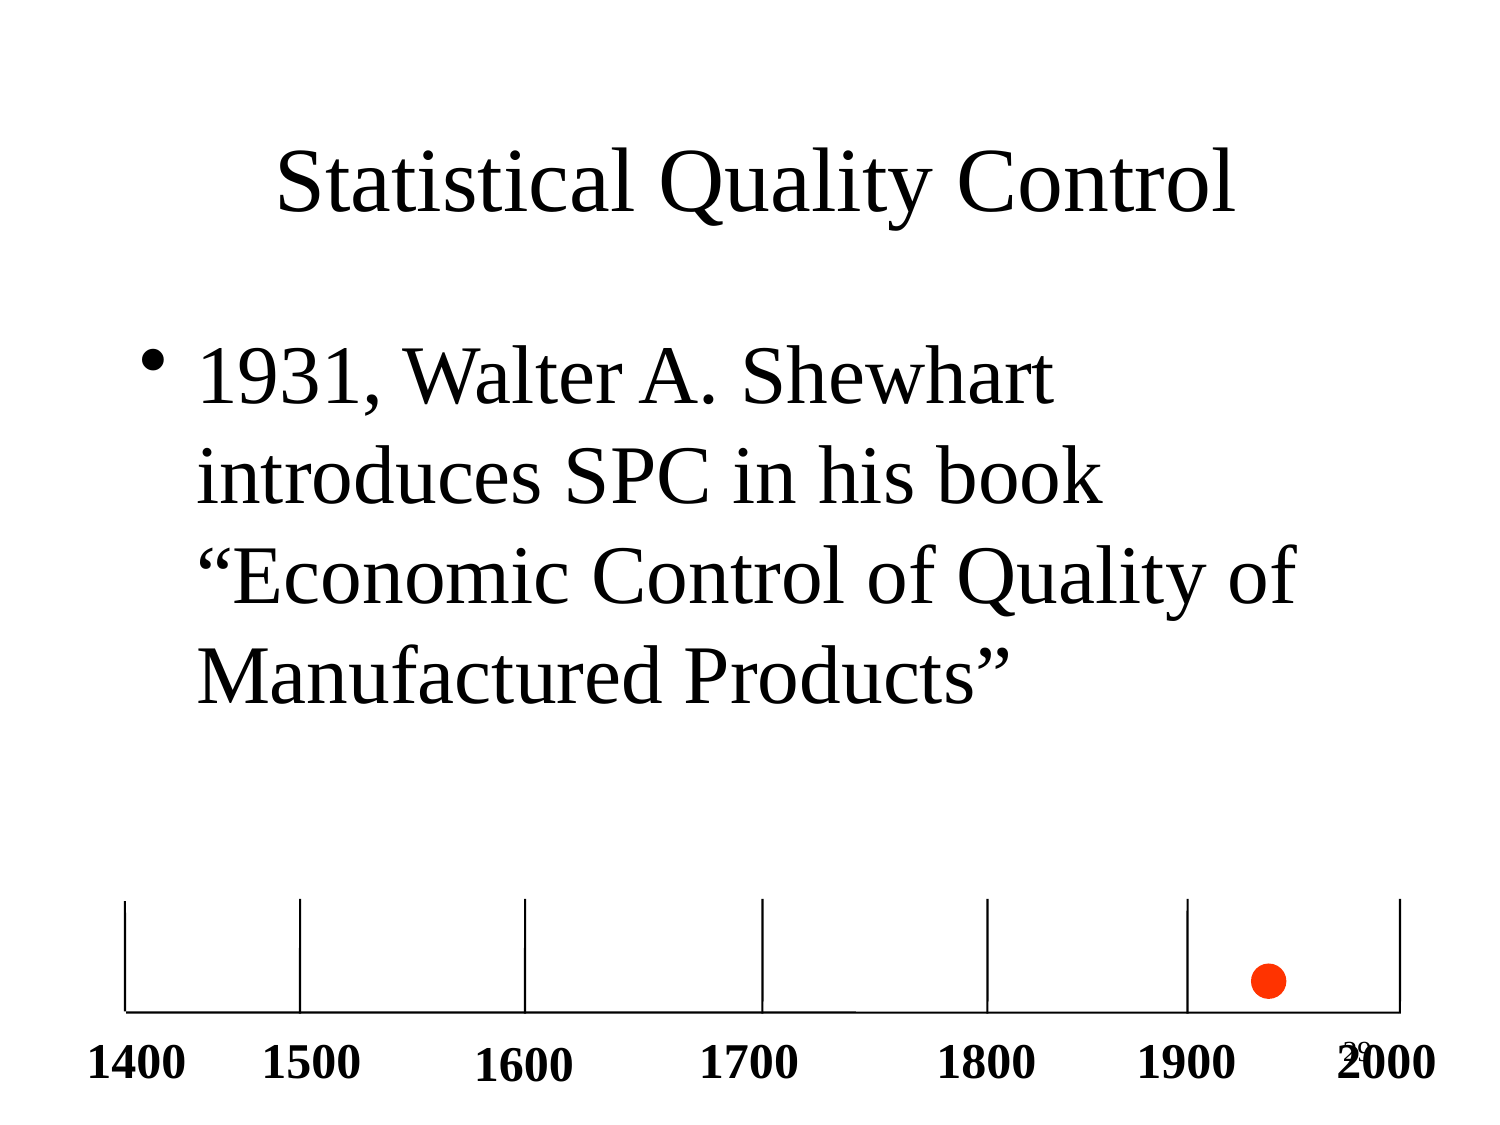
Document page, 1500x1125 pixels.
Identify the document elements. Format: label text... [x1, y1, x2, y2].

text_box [124, 898, 1401, 1014]
text_box 1400 [71, 1021, 202, 1097]
text_box 2000 [1321, 1021, 1452, 1097]
text_box 1900 [1121, 1022, 1252, 1097]
list 1931, Walter A. Shewhart introduces SPC in his book “Economic Control of Quality of Manufactured Products” [125, 312, 1413, 800]
title Statistical Quality Control [112, 99, 1400, 250]
text_box 1800 [921, 1022, 1052, 1097]
text_box 1500 [246, 1022, 377, 1097]
text_box 1700 [684, 1022, 814, 1097]
slide_number 29 [1074, 1025, 1388, 1100]
text_box 1600 [459, 1024, 601, 1099]
